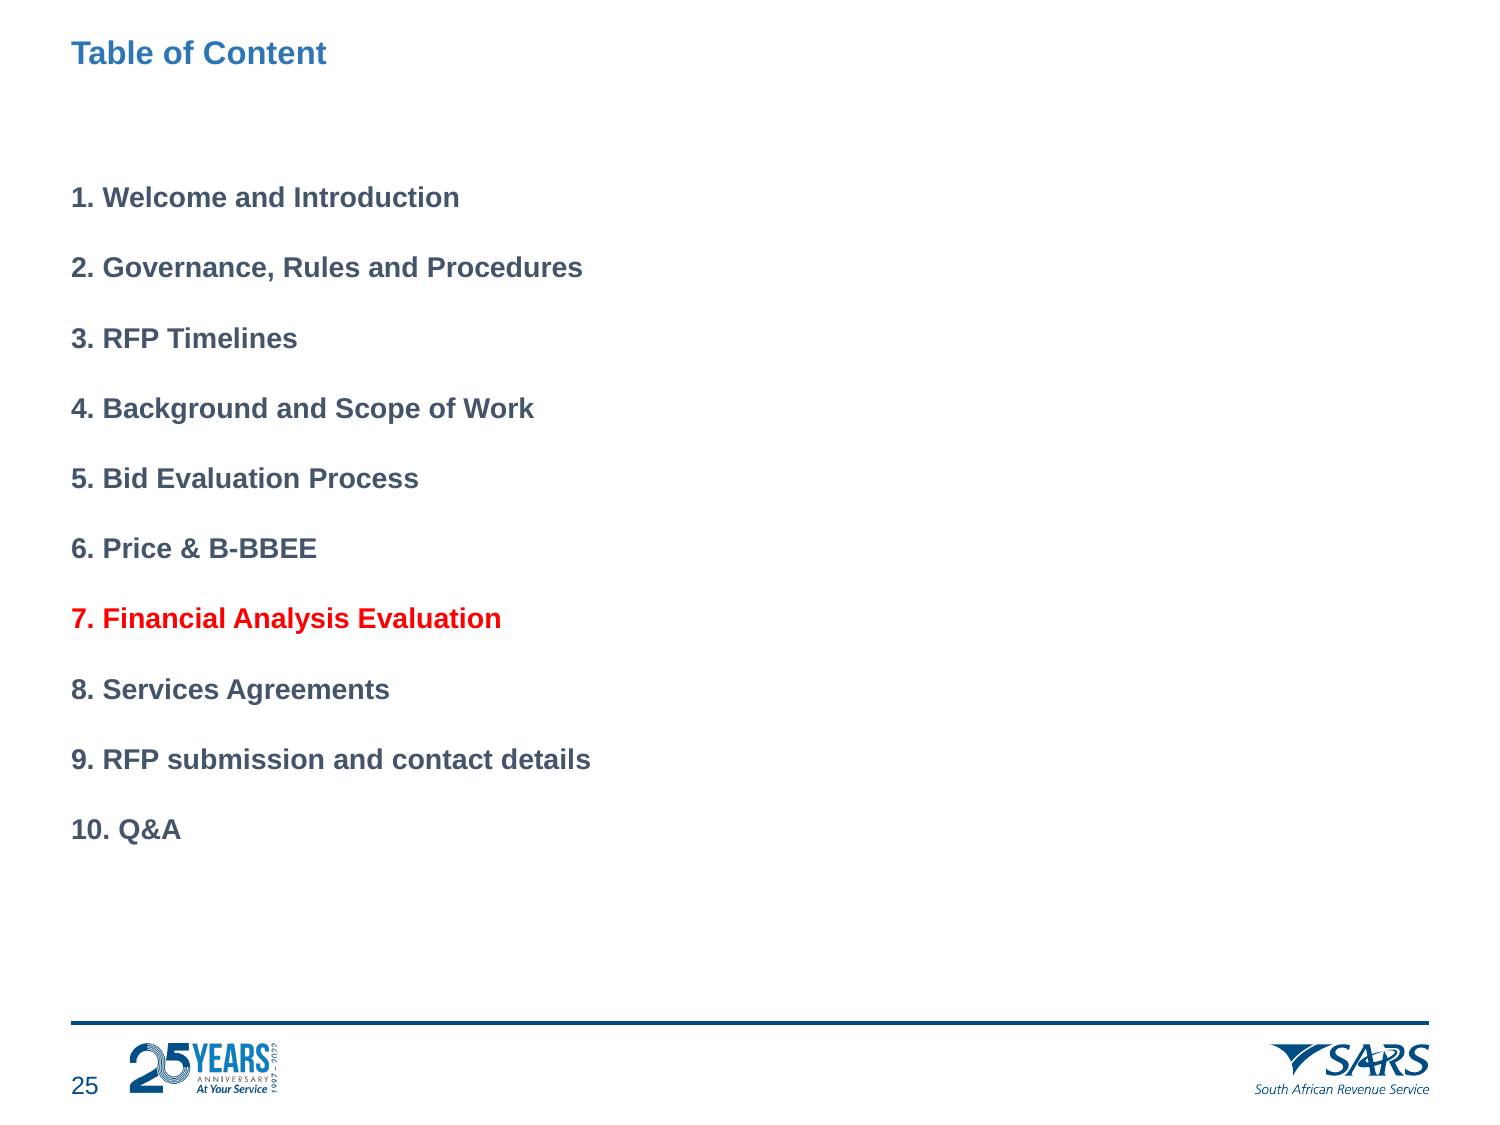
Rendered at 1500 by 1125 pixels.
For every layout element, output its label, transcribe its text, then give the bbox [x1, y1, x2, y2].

list 1. Welcome and Introduction 2. Governance, Rules and Procedures 3. RFP Timelines 4. Background and Scope of Work 5. Bid Evaluation Process 6. Price & B-BBEE 7. Financial Analysis Evaluation 8. Services Agreements 9. RFP submission and contact details 10. Q&A [56, 159, 1430, 857]
title Table of Content [56, 28, 1350, 116]
slide_number 24 [56, 1054, 394, 1115]
